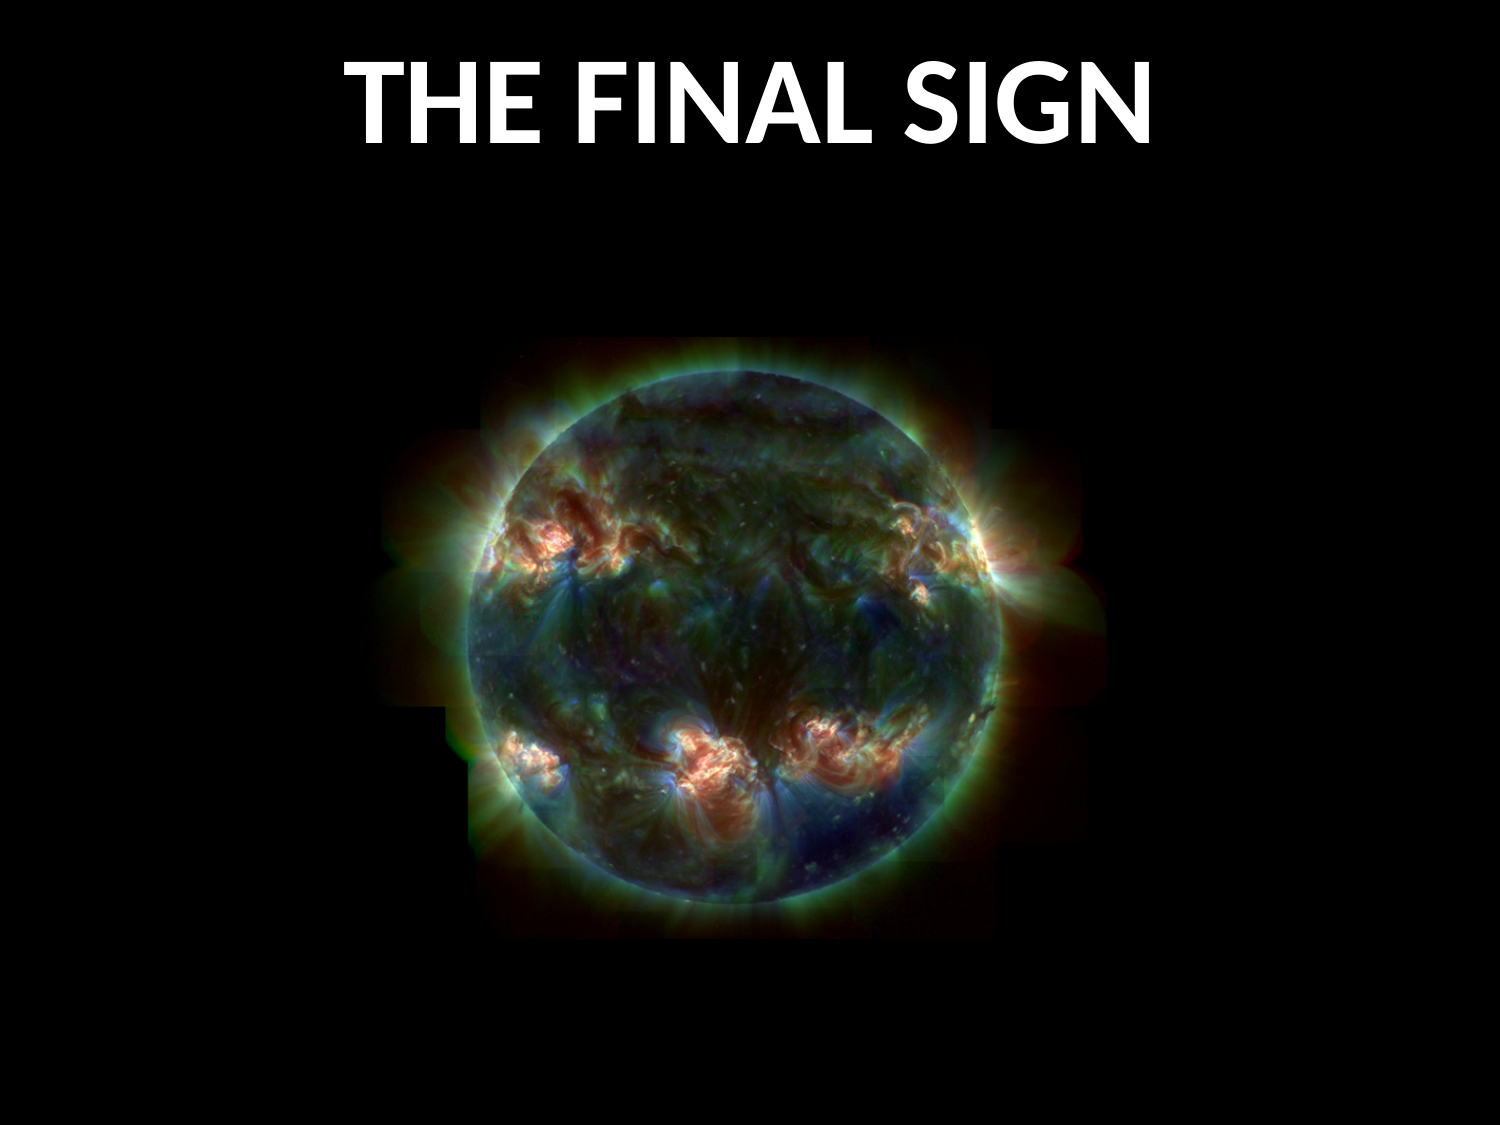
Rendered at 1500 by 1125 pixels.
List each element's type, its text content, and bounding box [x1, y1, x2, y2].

title THE FINAL SIGN [75, 0, 1425, 188]
picture [212, 337, 1256, 939]
